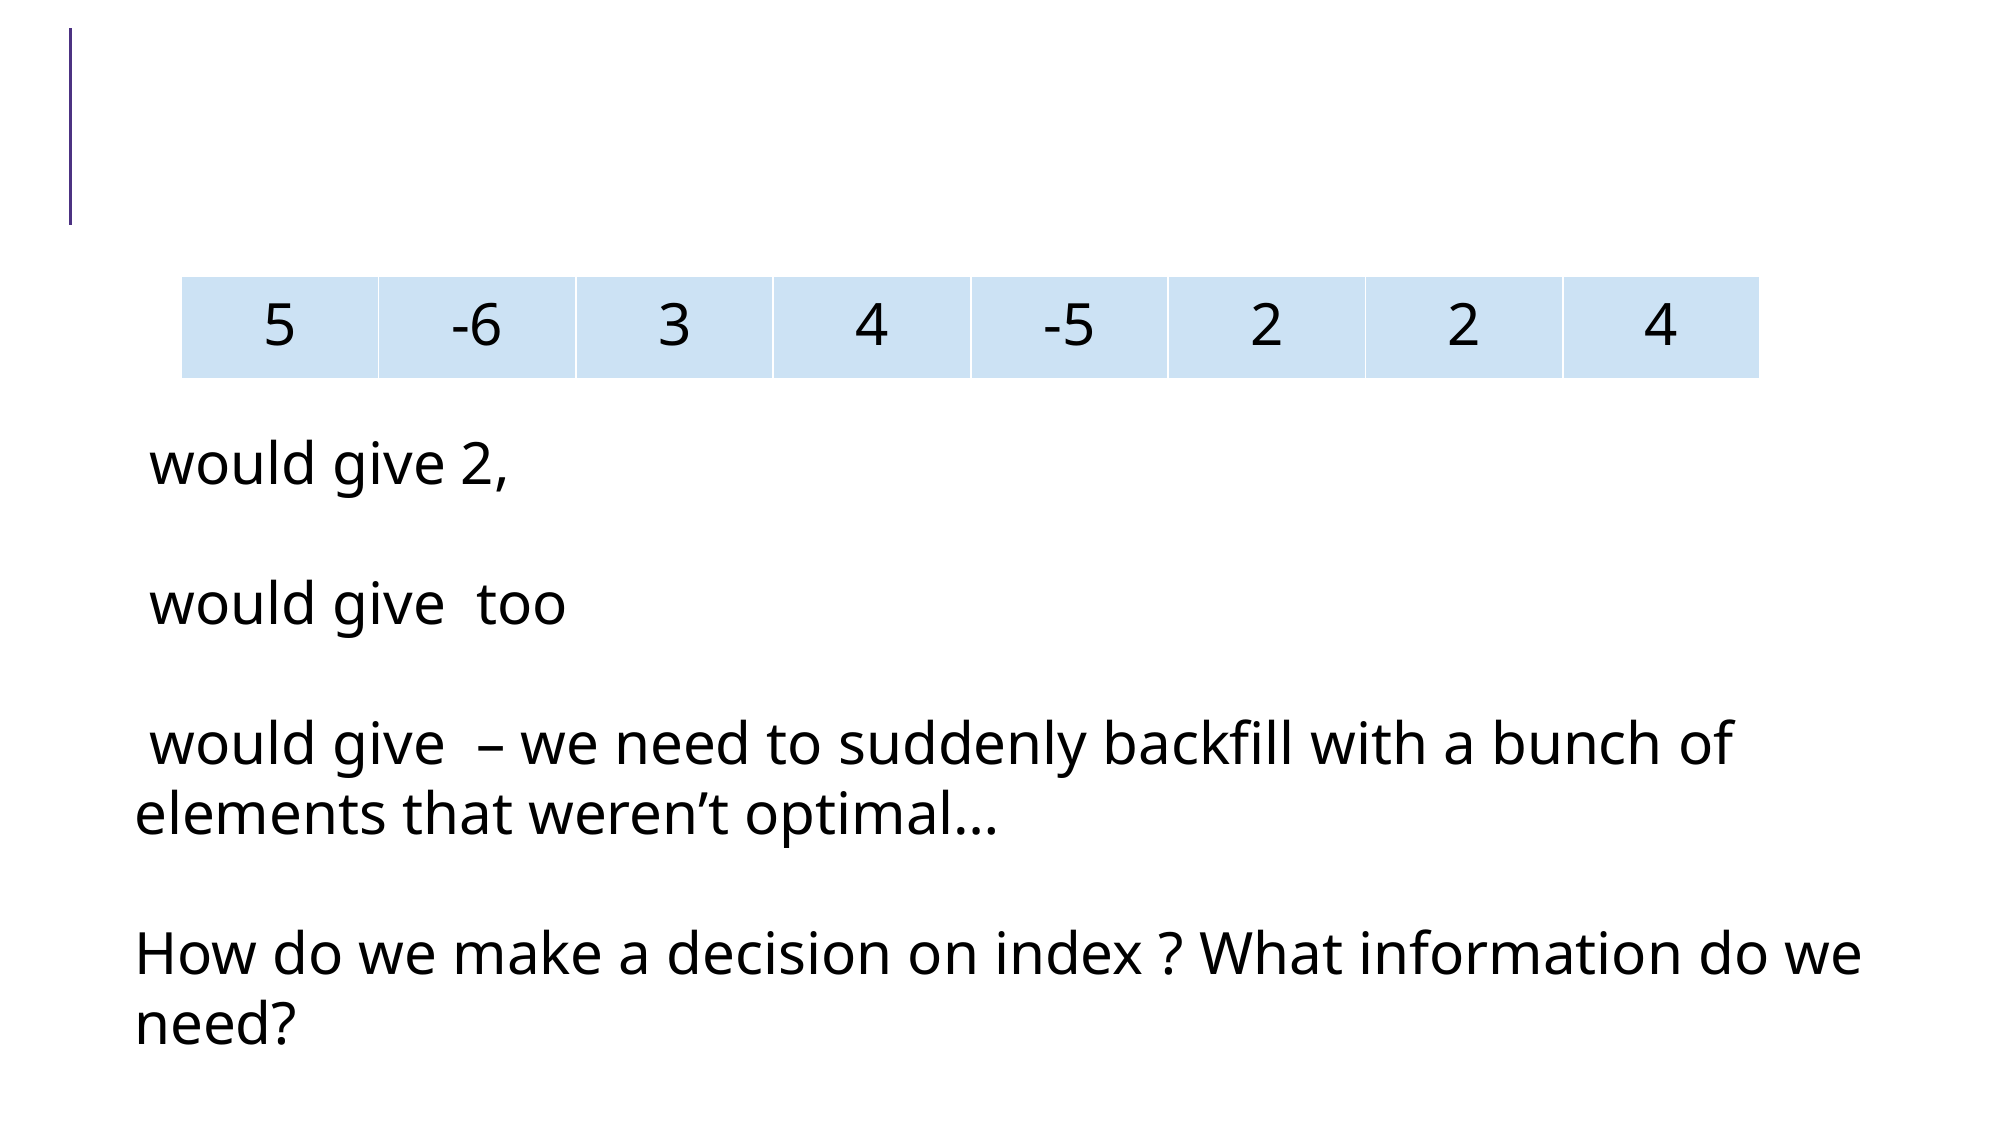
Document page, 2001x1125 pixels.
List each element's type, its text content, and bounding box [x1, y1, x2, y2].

table_header 4 [1564, 277, 1759, 378]
table_header 4 [774, 277, 970, 378]
table_header 5 [182, 277, 378, 378]
table_header -6 [379, 277, 575, 378]
table_header 3 [577, 277, 772, 378]
table_header -5 [972, 277, 1167, 378]
table_header 2 [1169, 277, 1365, 378]
table_header 2 [1366, 277, 1562, 378]
